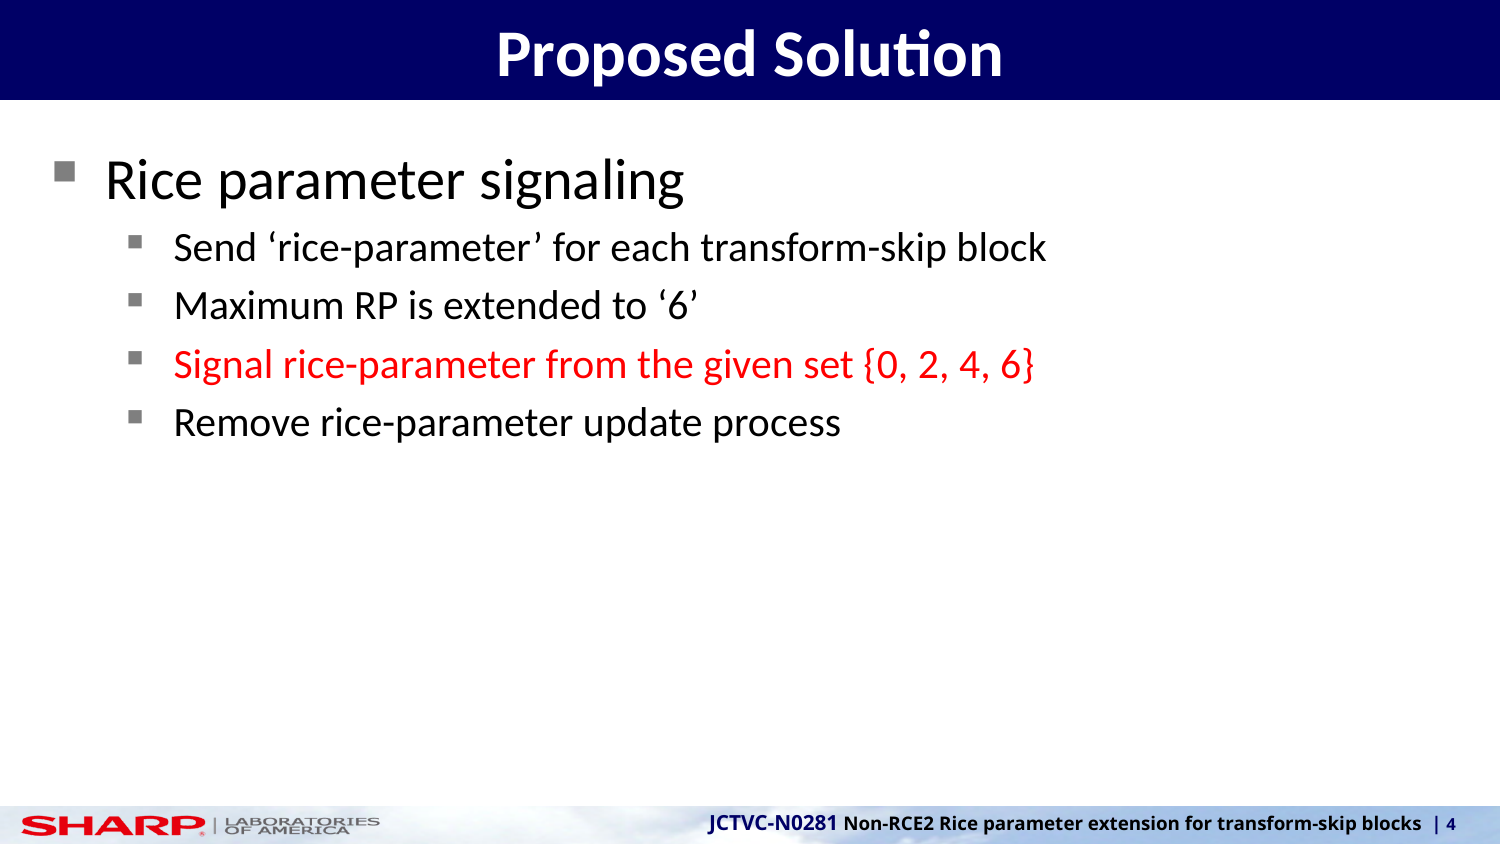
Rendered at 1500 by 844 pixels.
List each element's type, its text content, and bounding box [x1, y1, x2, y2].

picture [0, 806, 1500, 844]
title Proposed Solution [16, 0, 1484, 101]
text_box Rice parameter signaling Send ‘rice-parameter’ for each transform-skip block Maximum RP is extended to ‘6’ Signal rice-parameter from the given set {0, 2, 4, 6} Remove rice-parameter update process [37, 134, 1375, 772]
